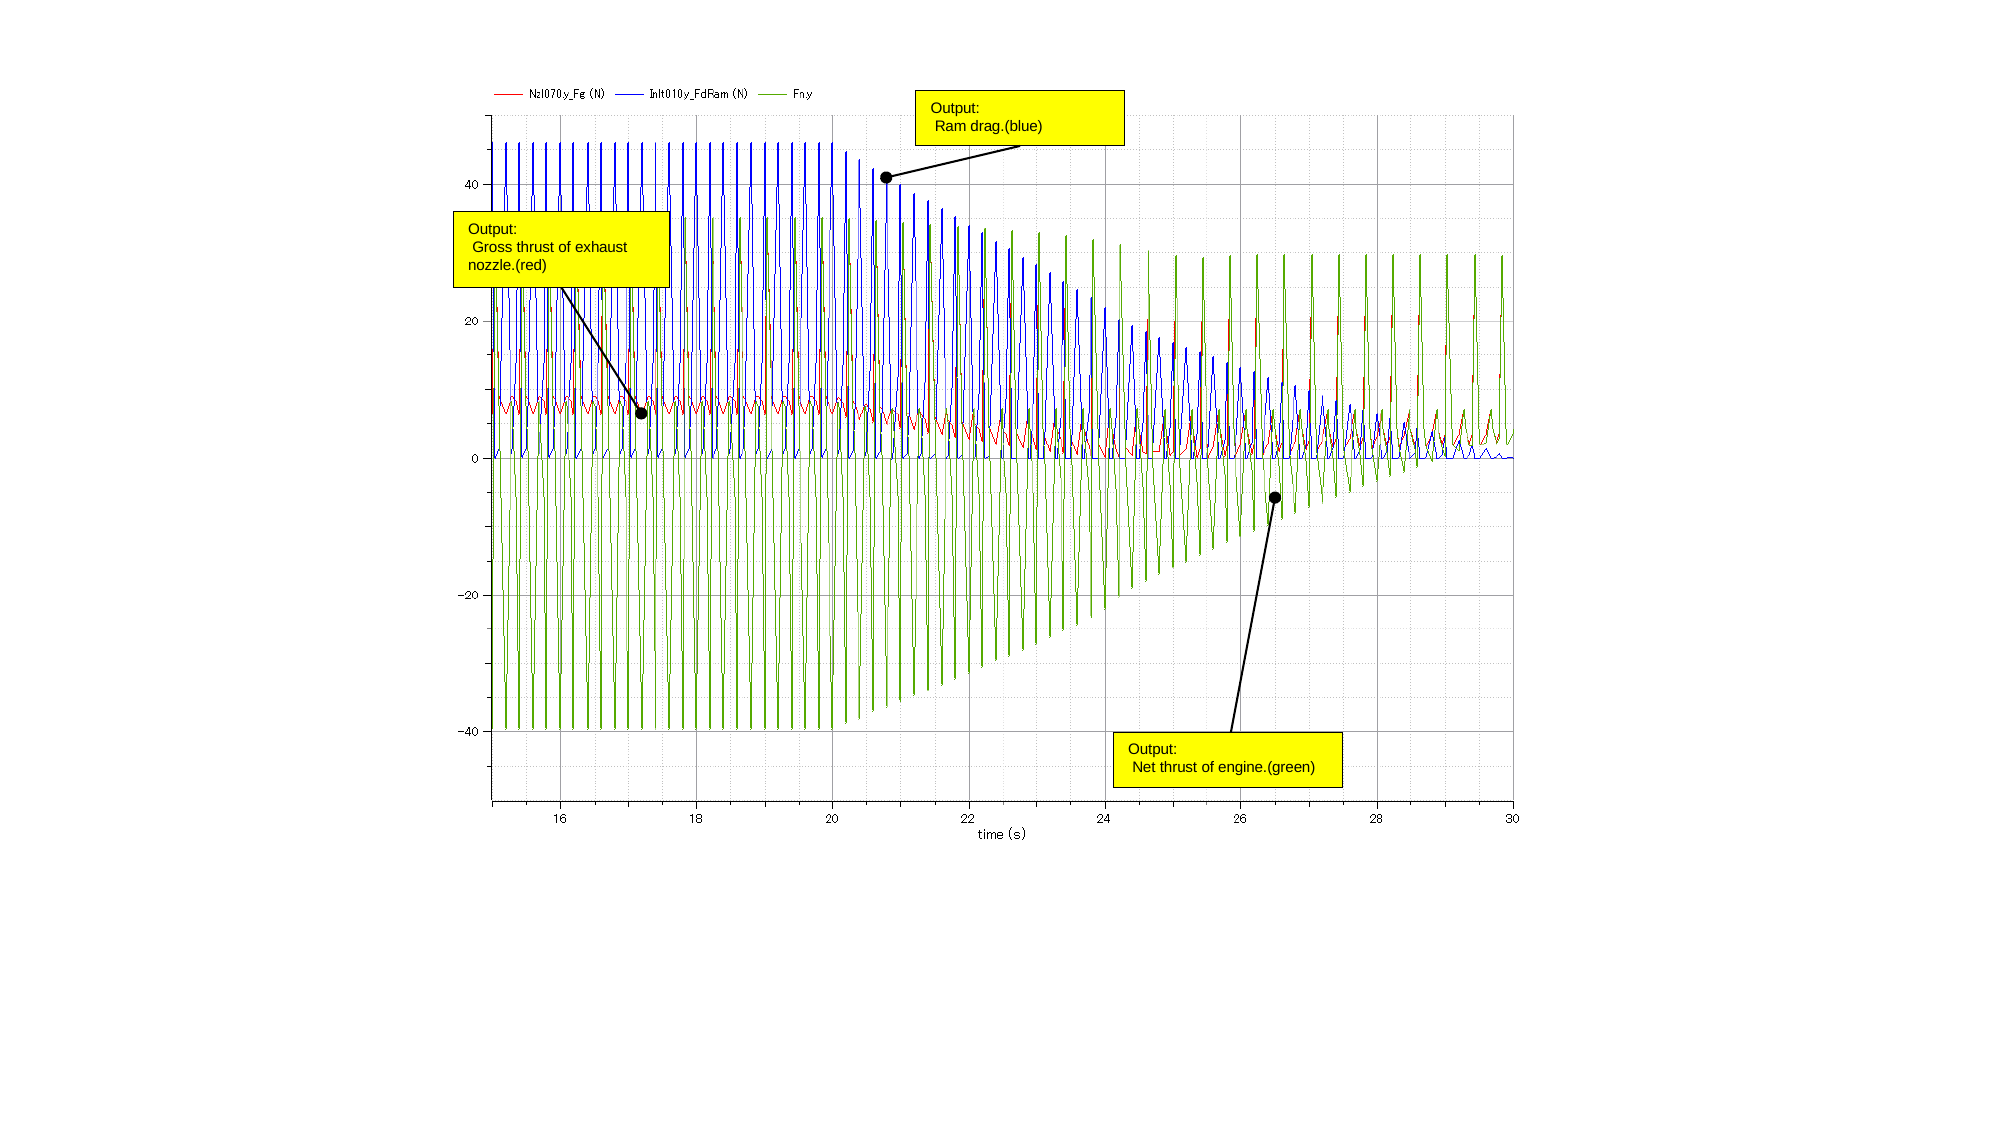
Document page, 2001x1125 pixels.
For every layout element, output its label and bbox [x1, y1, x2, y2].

picture [453, 75, 1525, 844]
text_box [561, 287, 642, 414]
text_box [1230, 497, 1275, 733]
text_box [886, 145, 1020, 178]
